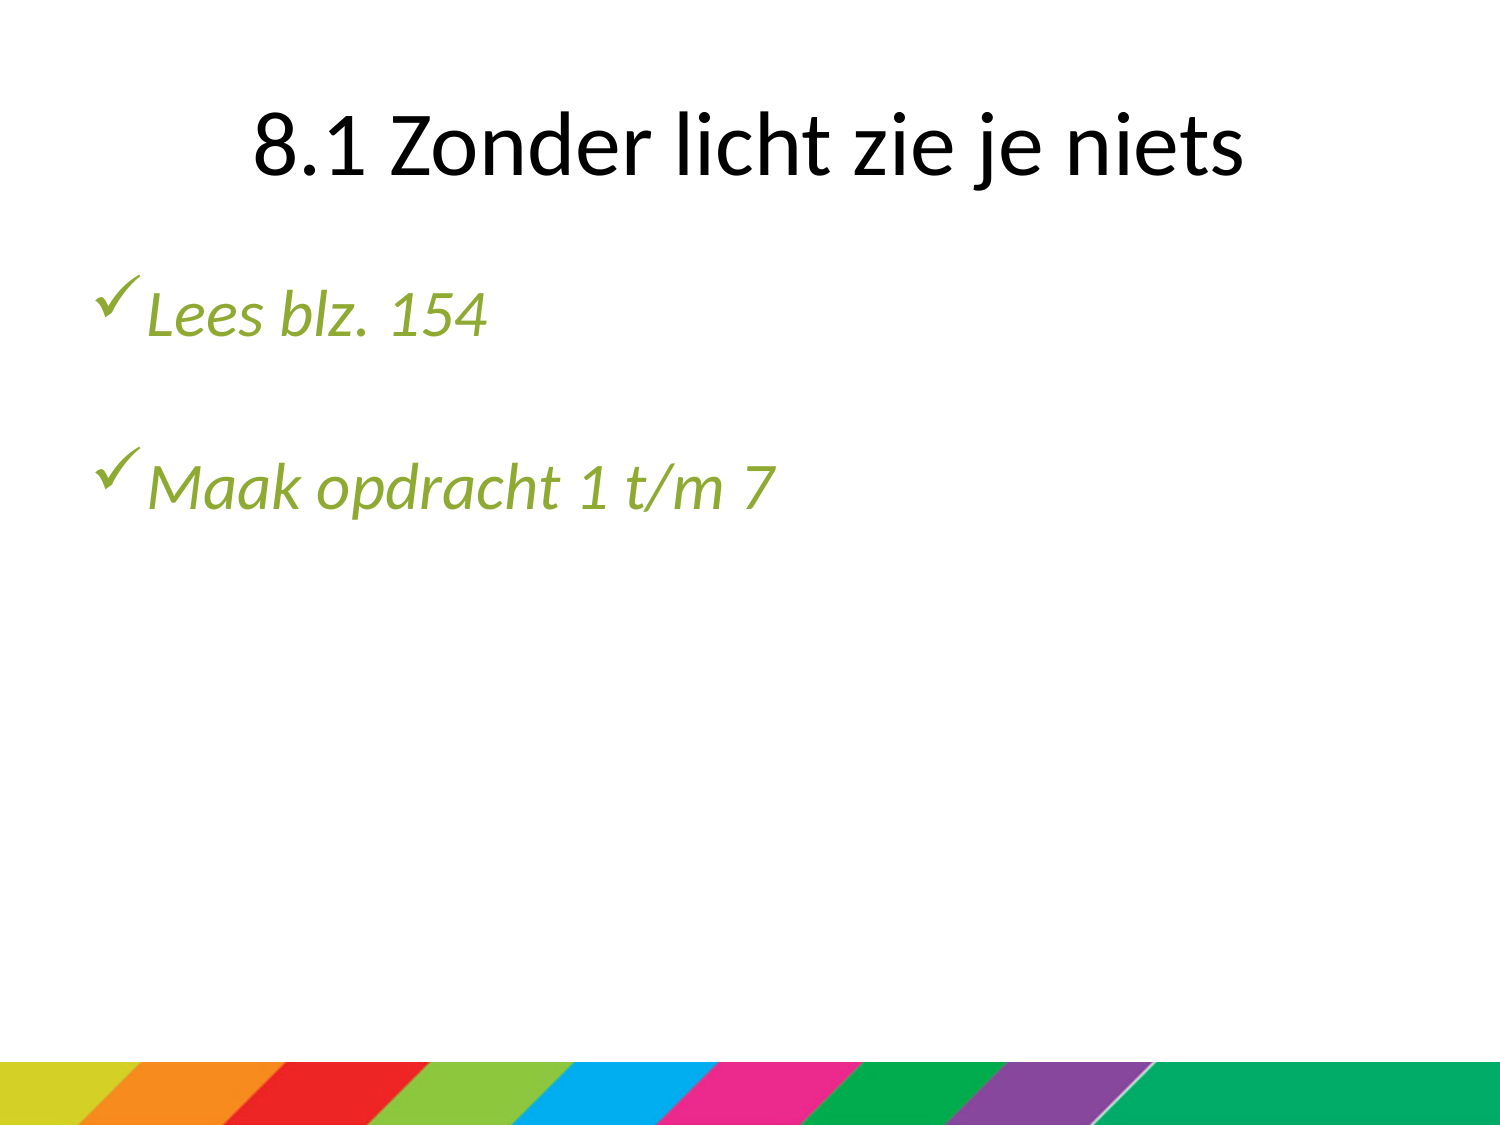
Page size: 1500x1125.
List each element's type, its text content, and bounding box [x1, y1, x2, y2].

picture [656, 1062, 1500, 1125]
title 8.1 Zonder licht zie je niets [75, 45, 1425, 233]
picture [0, 1062, 574, 1125]
list Lees blz. 154 Maak opdracht 1 t/m 7 [75, 262, 1425, 1005]
